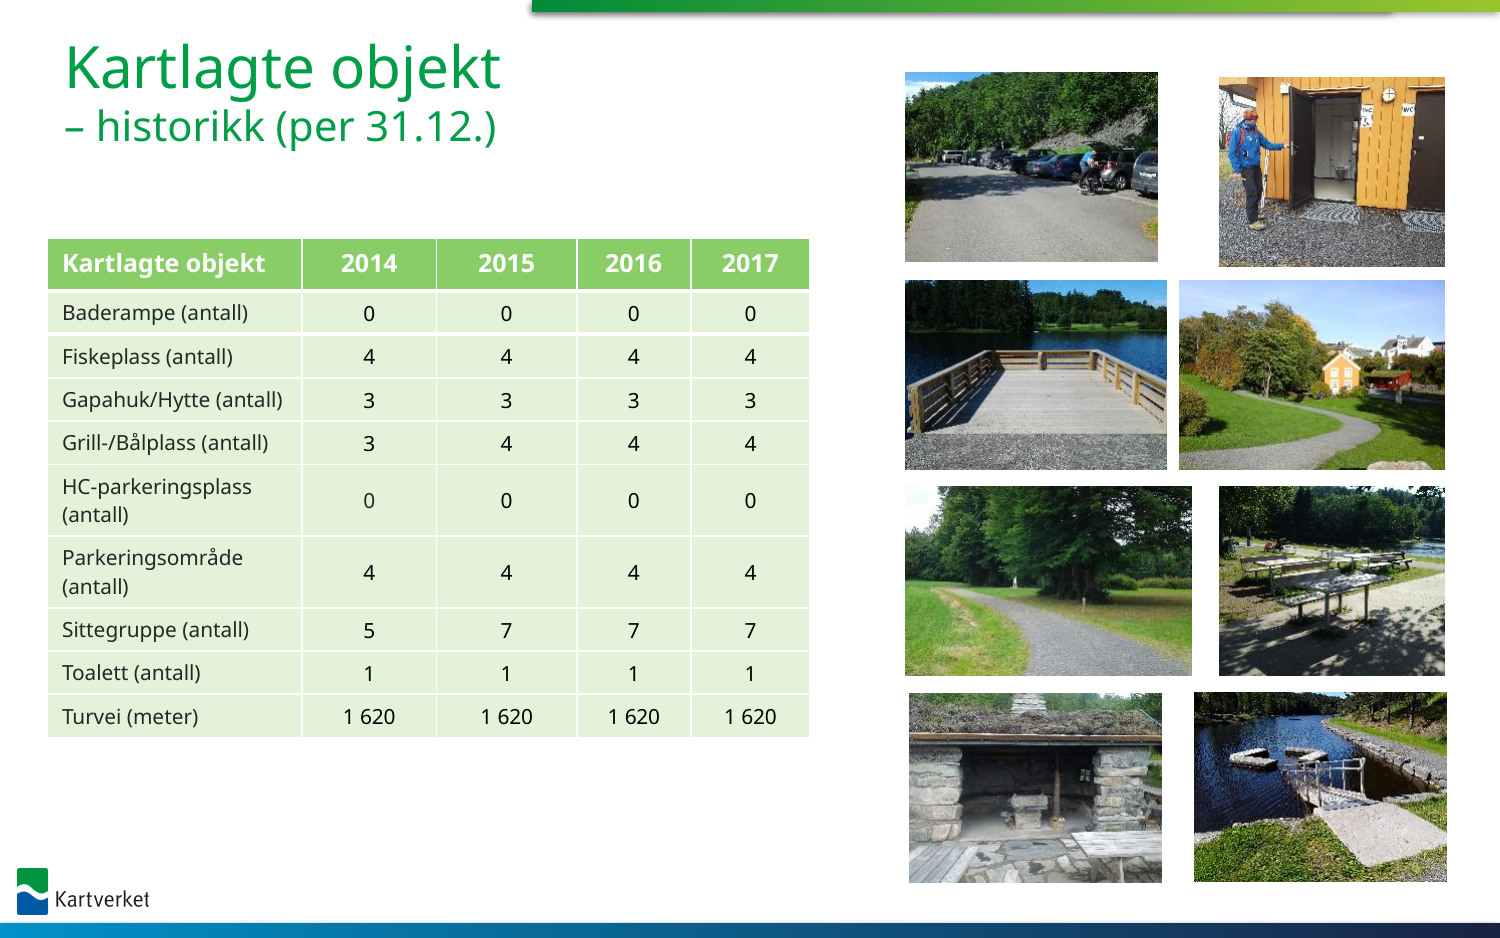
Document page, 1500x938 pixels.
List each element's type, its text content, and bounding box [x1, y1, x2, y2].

table_cell 4 [692, 336, 809, 377]
picture [1179, 280, 1445, 470]
table_cell Turvei (meter) [48, 695, 301, 737]
picture [905, 486, 1193, 676]
table_cell Sittegruppe (antall) [48, 609, 301, 650]
table_cell 0 [303, 465, 436, 535]
table_cell 1 [303, 652, 436, 693]
table_cell Toalett (antall) [48, 652, 301, 693]
picture [909, 693, 1163, 884]
picture [1219, 77, 1445, 267]
table_header 2014 [303, 239, 436, 289]
table_cell 0 [692, 465, 809, 535]
table_header 2017 [692, 239, 809, 289]
picture [905, 72, 1158, 262]
text_box Kartlagte objekt – historikk (per 31.12.) [49, 14, 1431, 158]
table_cell 7 [692, 609, 809, 650]
table_cell 1 620 [303, 695, 436, 737]
table_cell 4 [437, 422, 576, 464]
table_header 2015 [437, 239, 576, 289]
table_cell 4 [303, 537, 436, 607]
table_cell 0 [437, 293, 576, 332]
table_cell 3 [303, 422, 436, 464]
table_cell Fiskeplass (antall) [48, 336, 301, 377]
table_cell 3 [437, 379, 576, 420]
picture [1194, 692, 1448, 882]
table_cell 7 [437, 609, 576, 650]
table_cell Grill-/Bålplass (antall) [48, 422, 301, 464]
table_cell Gapahuk/Hytte (antall) [48, 379, 301, 420]
table_cell 1 [692, 652, 809, 693]
table_header Kartlagte objekt [48, 239, 301, 289]
table_cell 4 [303, 336, 436, 377]
table_cell 4 [578, 422, 690, 464]
picture [905, 280, 1167, 470]
table_cell 4 [437, 336, 576, 377]
table_cell 3 [578, 379, 690, 420]
table_cell 4 [437, 537, 576, 607]
table_cell 5 [303, 609, 436, 650]
table_cell 0 [437, 465, 576, 535]
table_cell 3 [303, 379, 436, 420]
table_cell 0 [578, 293, 690, 332]
table_cell 4 [578, 537, 690, 607]
table_header 2016 [578, 239, 690, 289]
table_cell 0 [303, 293, 436, 332]
table_cell 1 620 [578, 695, 690, 737]
table_cell 1 620 [692, 695, 809, 737]
table_cell 1 [437, 652, 576, 693]
table_cell 4 [692, 537, 809, 607]
picture [1219, 486, 1445, 676]
table_cell 1 [578, 652, 690, 693]
table_cell 0 [578, 465, 690, 535]
table_cell 7 [578, 609, 690, 650]
table_cell Parkeringsområde (antall) [48, 537, 301, 607]
table_cell 0 [692, 293, 809, 332]
table_cell HC-parkeringsplass (antall) [48, 465, 301, 535]
table_cell 1 620 [437, 695, 576, 737]
table_cell 4 [692, 422, 809, 464]
table_cell 4 [578, 336, 690, 377]
table_cell 3 [692, 379, 809, 420]
table_cell Baderampe (antall) [48, 293, 301, 332]
